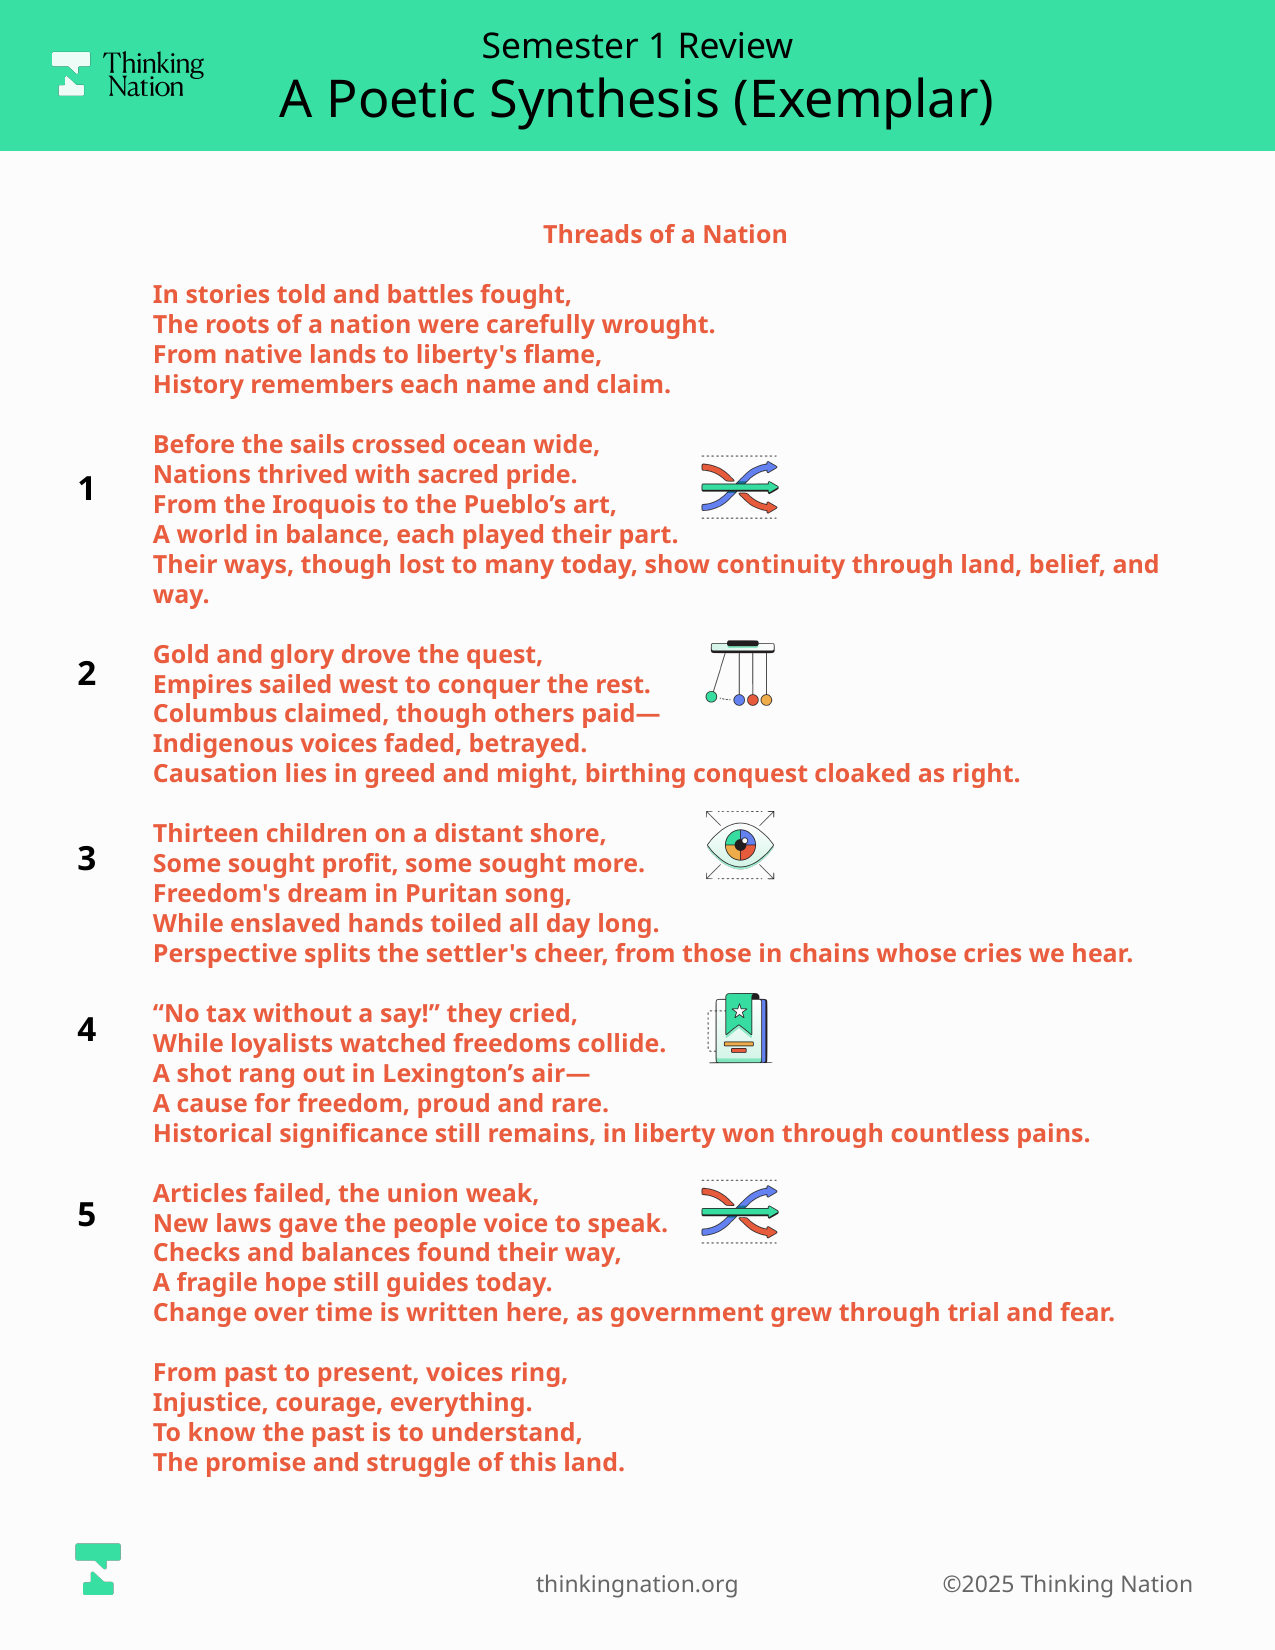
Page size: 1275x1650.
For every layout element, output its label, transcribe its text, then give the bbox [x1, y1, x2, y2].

text_box ©2025 Thinking Nation [907, 1553, 1210, 1605]
picture [690, 623, 789, 722]
text_box 4 [62, 992, 134, 1064]
text_box Threads of a Nation In stories told and battles fought, The roots of a nation were carefully wrought. From native lands to liberty's flame, History remembers each name and claim. Before the sails crossed ocean wide, Nations thrived with sacred pride. From the Iroquois to the Pueblo’s art, A world in balance, each played their part. Their ways, though lost to many today, show continuity through land, belief, and way. Gold and glory drove the quest, Empires sailed west to conquer the rest. Columbus claimed, though others paid— Indigenous voices faded, betrayed. Causation lies in greed and might, birthing conquest cloaked as right. Thirteen children on a distant shore, Some sought profit, some sought more. Freedom's dream in Puritan song, While enslaved hands toiled all day long. Perspective splits the settler's cheer, from those in chains whose cries we hear. “No tax without a say!” they cried, While loyalists watched freedoms collide. A shot rang out in Lexington’s air— A cause for freedom, proud and rare. Historical significance still remains, in liberty won through countless pains. Articles failed, the union weak, New laws gave the people voice to speak. Checks and balances found their way, A fragile hope still guides today. Change over time is written here, as government grew through trial and fear. From past to present, voices ring, Injustice, courage, everything. To know the past is to understand, The promise and struggle of this land. [133, 199, 1198, 404]
picture [690, 438, 789, 537]
picture [690, 979, 789, 1077]
text_box 1 [62, 451, 134, 523]
picture [62, 1533, 134, 1605]
text_box 5 [62, 1177, 134, 1249]
picture [690, 1162, 789, 1261]
text_box 2 [62, 637, 134, 708]
text_box Semester 1 Review A Poetic Synthesis (Exemplar) [0, 0, 1275, 151]
text_box 3 [62, 822, 134, 894]
text_box thinkingnation.org [486, 1553, 789, 1605]
picture [35, 37, 210, 110]
picture [690, 795, 789, 894]
